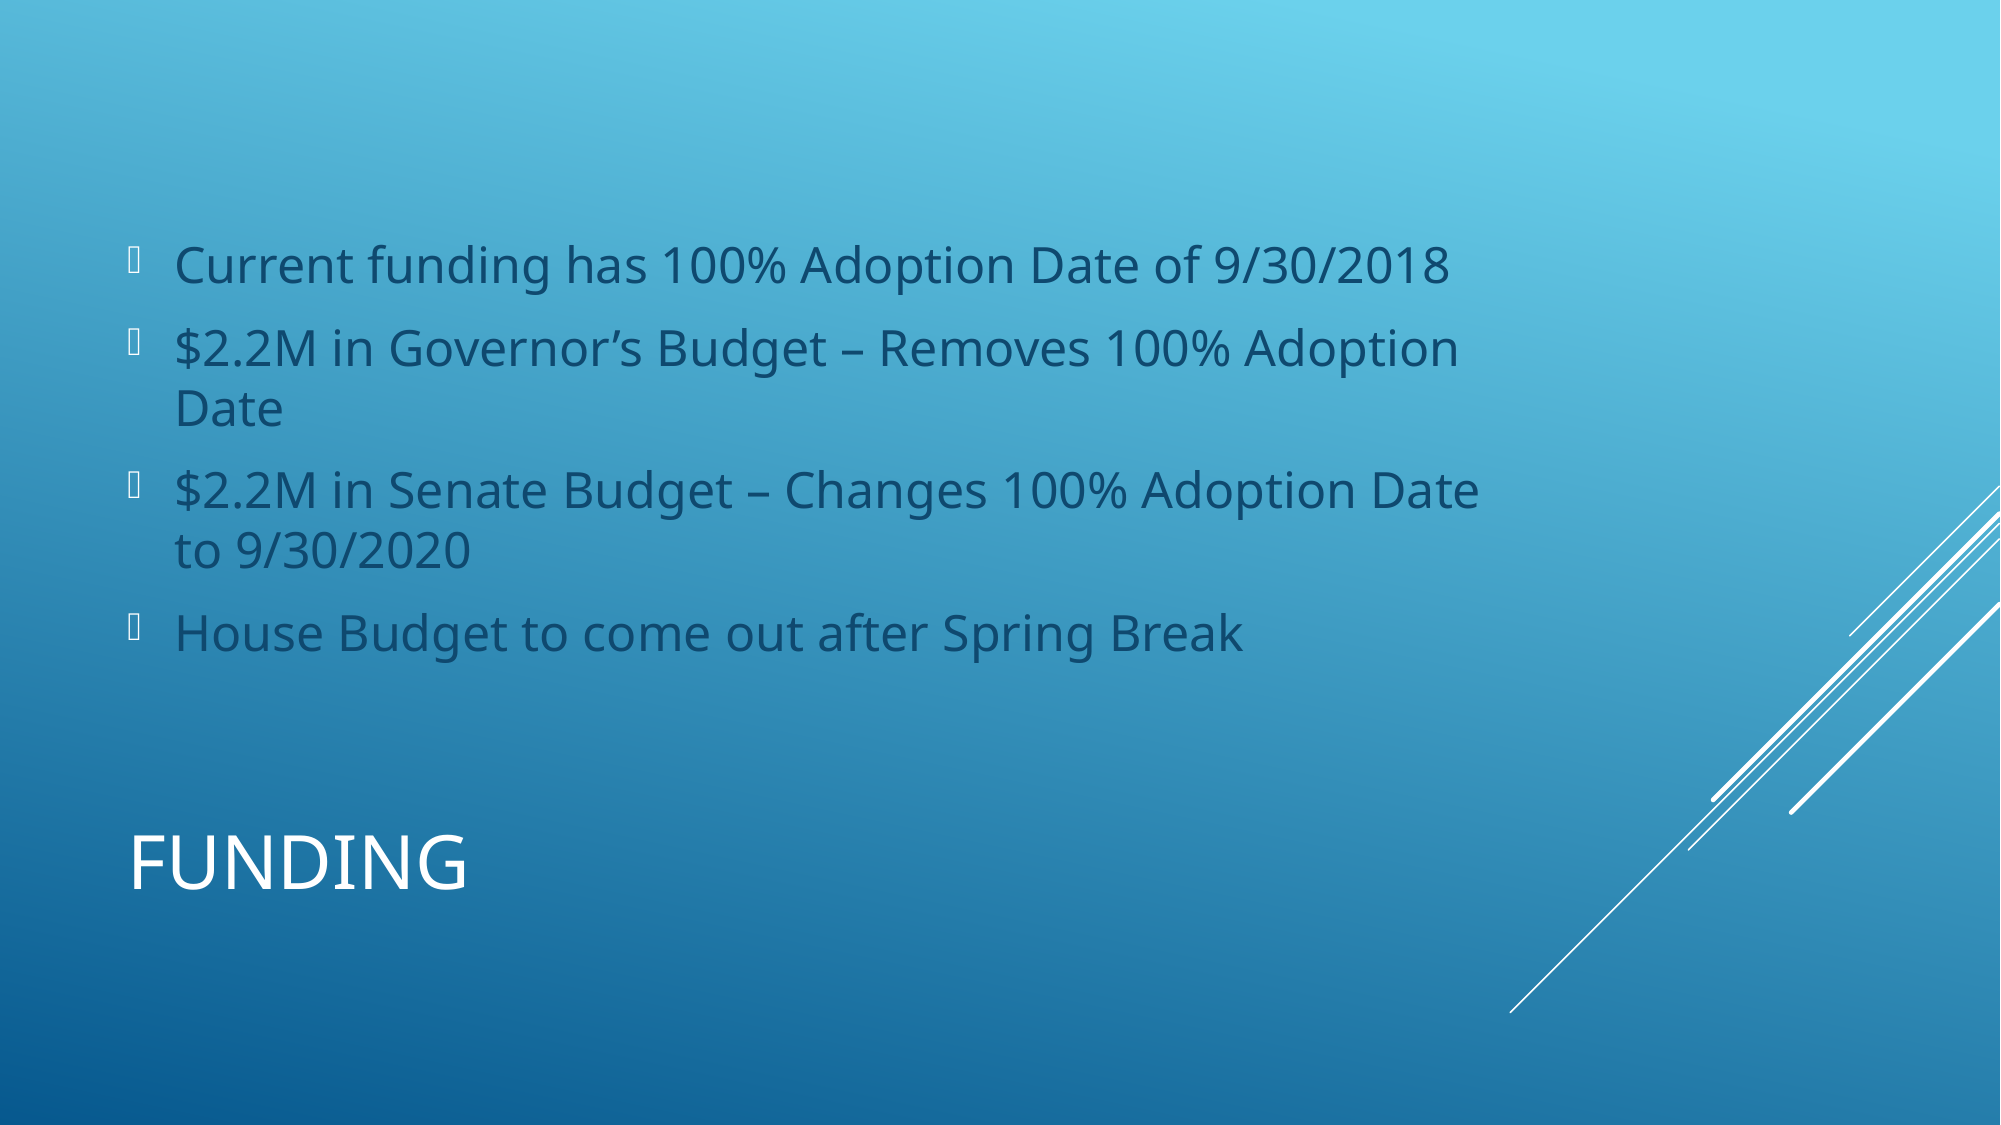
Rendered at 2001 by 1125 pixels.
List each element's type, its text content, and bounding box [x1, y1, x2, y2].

title Funding [112, 783, 1513, 984]
list Current funding has 100% Adoption Date of 9/30/2018 $2.2M in Governor’s Budget – Removes 100% Adoption Date $2.2M in Senate Budget – Changes 100% Adoption Date to 9/30/2020 House Budget to come out after Spring Break [112, 112, 1513, 783]
